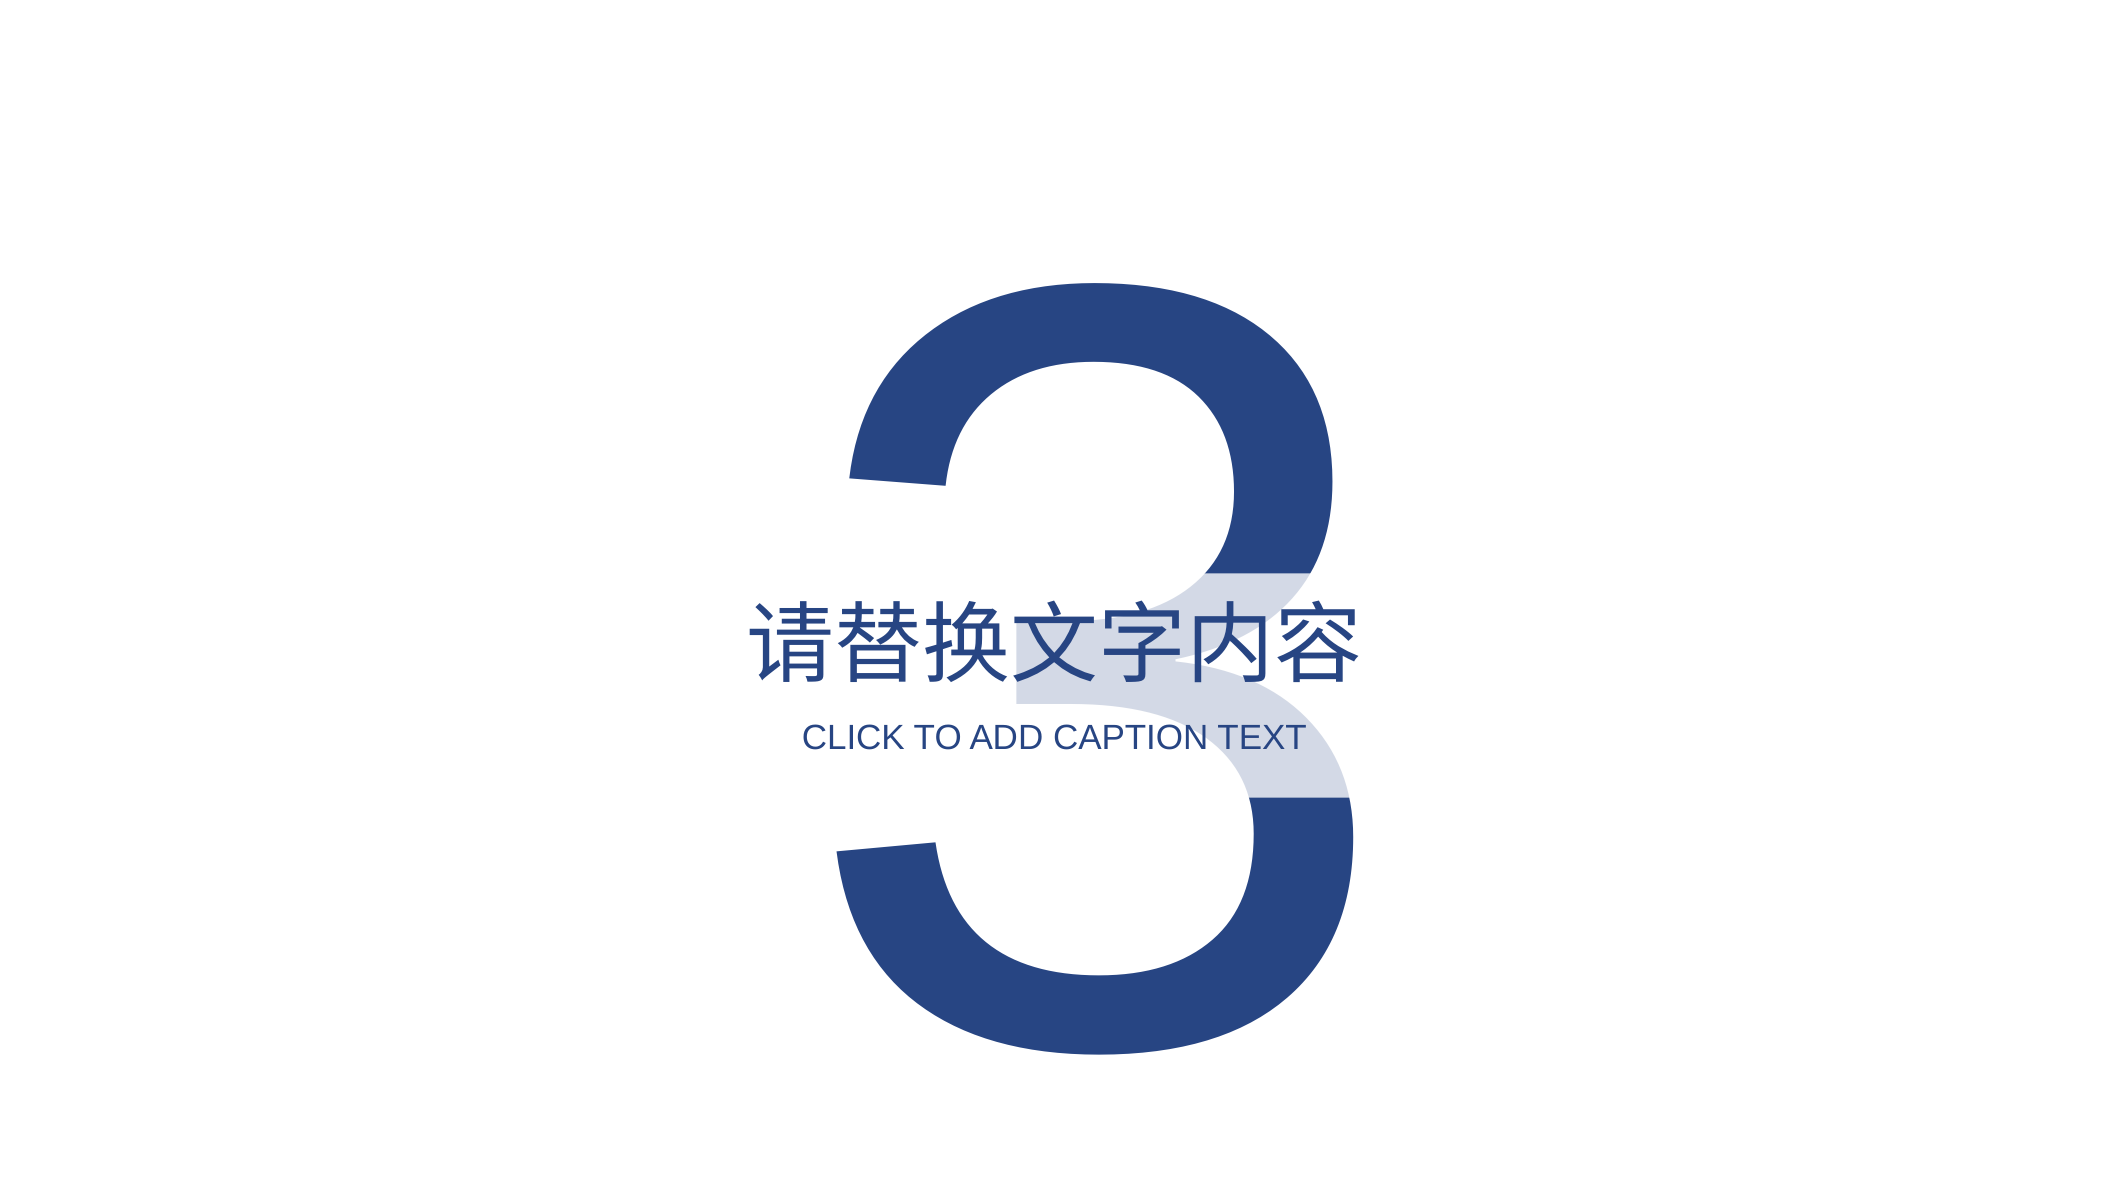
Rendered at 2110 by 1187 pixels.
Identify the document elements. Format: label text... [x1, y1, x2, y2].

text_box 3 [795, 0, 1314, 572]
text_box [622, 572, 1487, 799]
text_box 3 [795, 799, 1314, 1187]
text_box 请替换文字内容 [705, 588, 1404, 707]
text_box CLICK TO ADD CAPTION TEXT [705, 707, 1404, 770]
